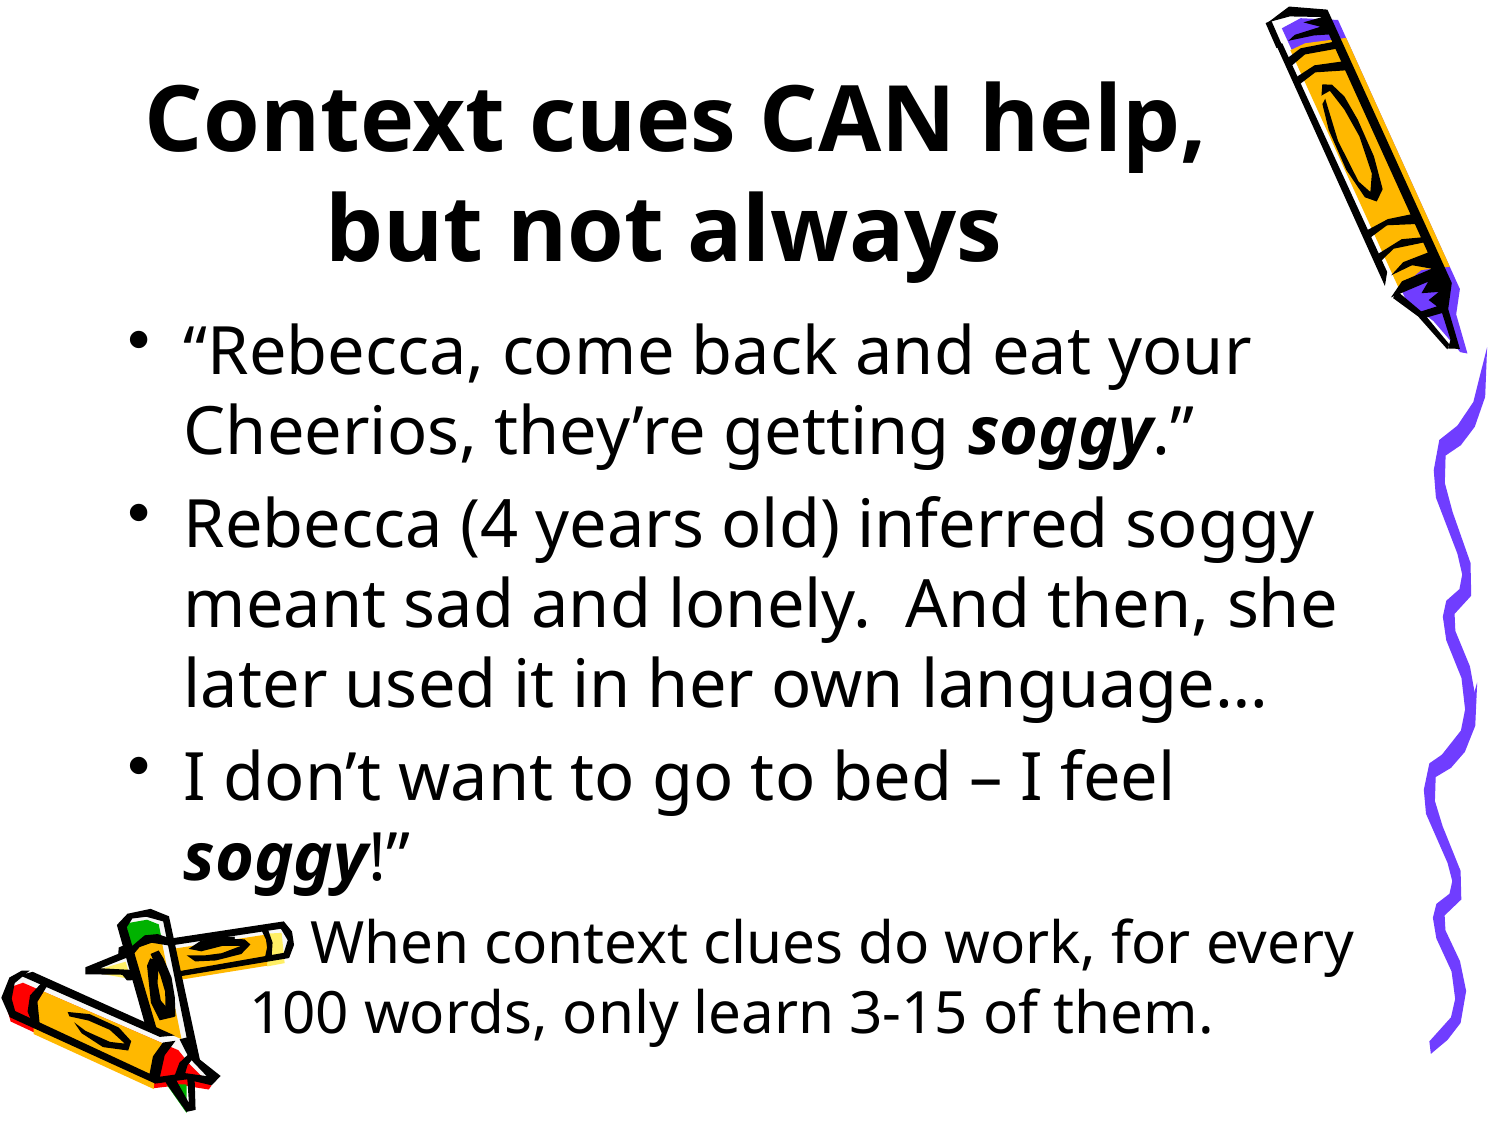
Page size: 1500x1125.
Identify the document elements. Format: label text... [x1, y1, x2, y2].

list “Rebecca, come back and eat your Cheerios, they’re getting soggy.” Rebecca (4 years old) inferred soggy meant sad and lonely. And then, she later used it in her own language… I don’t want to go to bed – I feel soggy!” When context clues do work, for every 100 words, only learn 3-15 of them. [112, 299, 1426, 901]
title Context cues CAN help, but not always [112, 24, 1240, 288]
